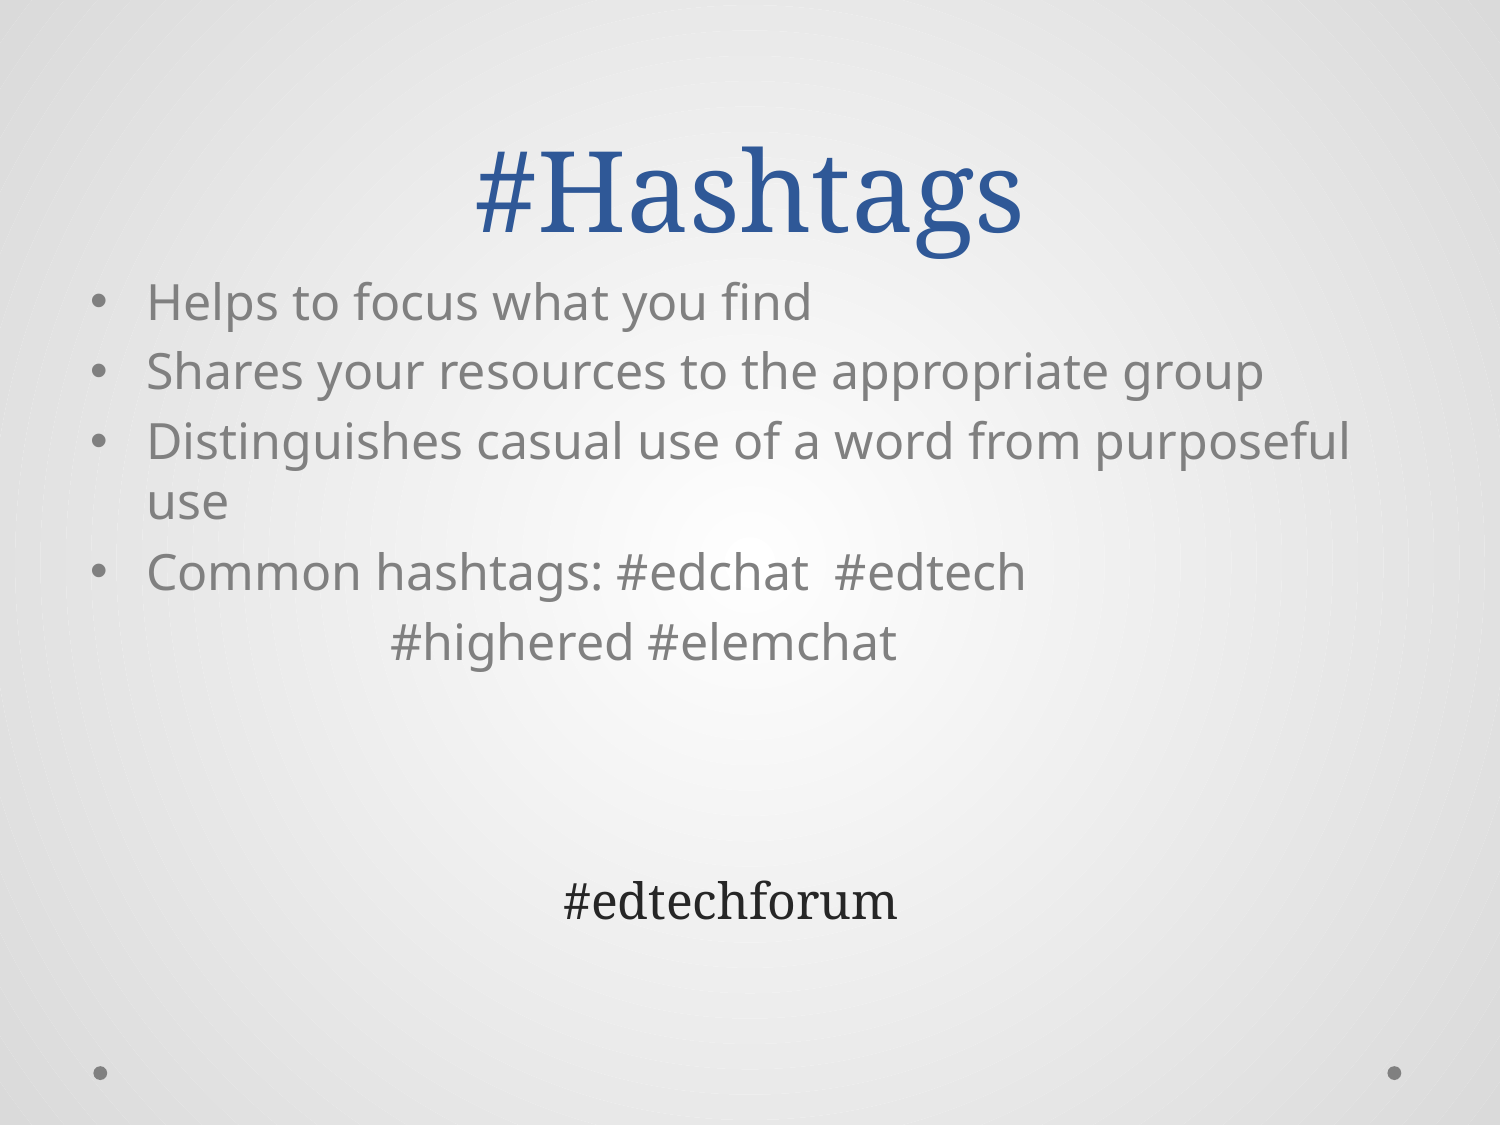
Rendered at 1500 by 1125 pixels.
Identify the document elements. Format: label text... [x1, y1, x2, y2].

text_box #edtechforum [237, 862, 1225, 938]
title #Hashtags [75, 0, 1425, 262]
list Helps to focus what you find Shares your resources to the appropriate group Distinguishes casual use of a word from purposeful use Common hashtags: #edchat #edtech #highered #elemchat [75, 262, 1425, 1005]
